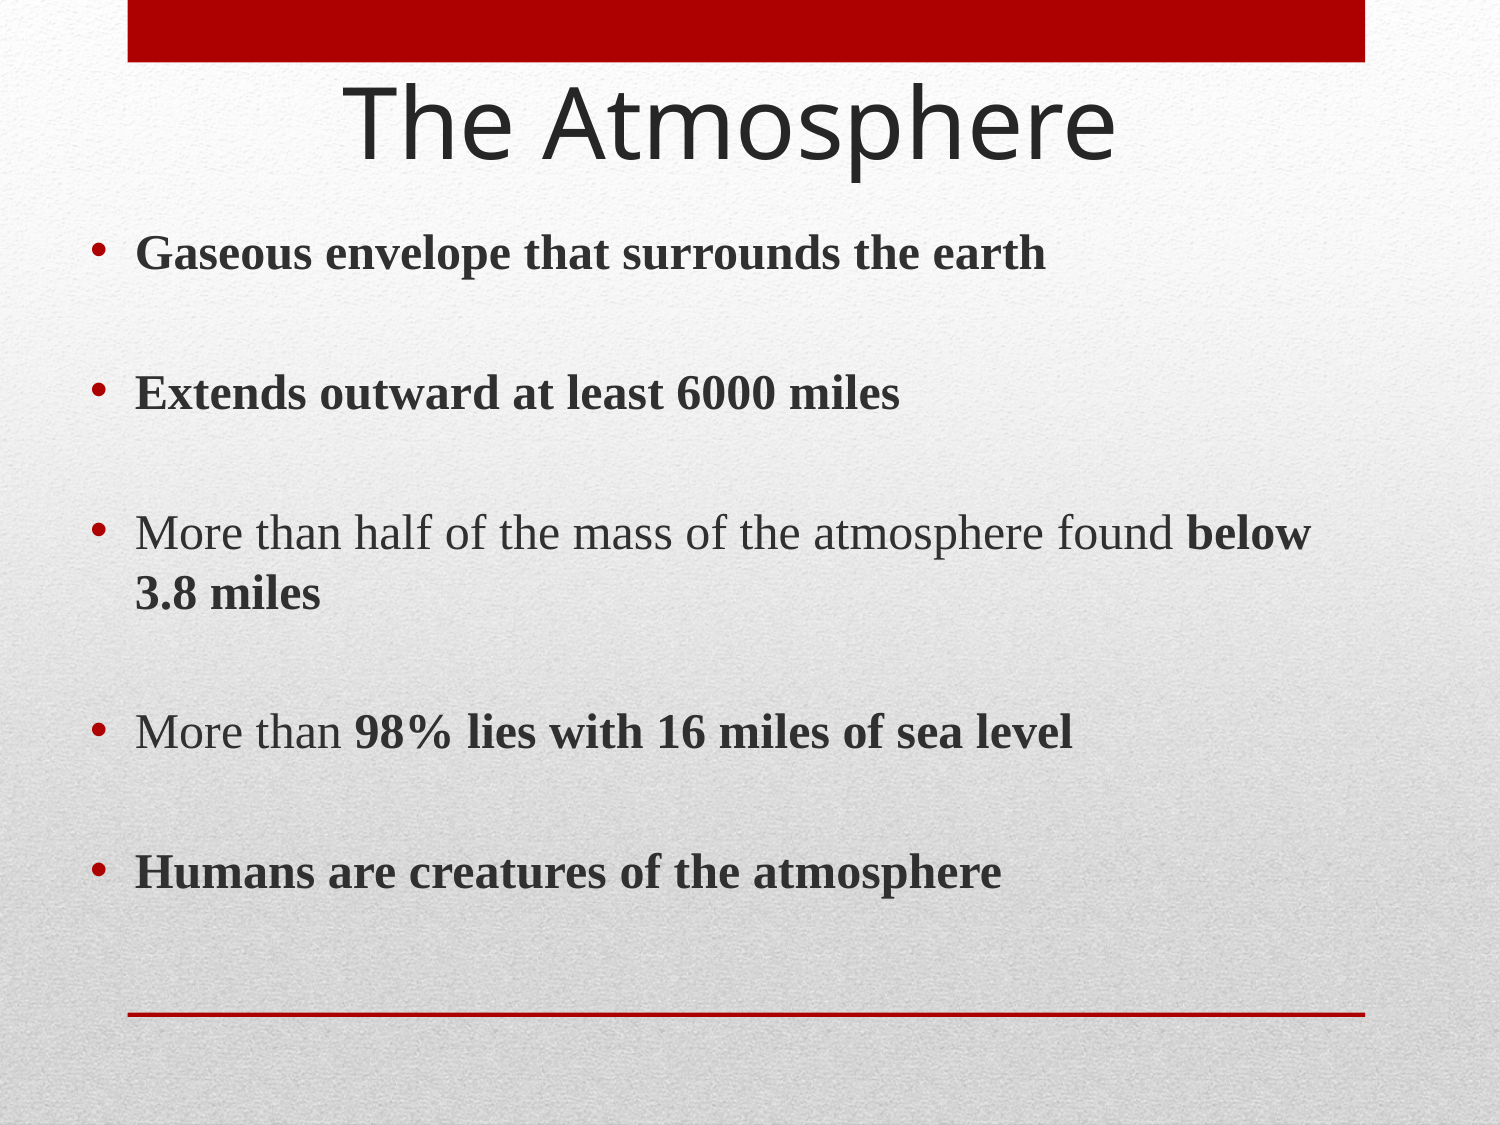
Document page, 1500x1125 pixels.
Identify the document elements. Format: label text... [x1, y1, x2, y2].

title The Atmosphere [37, 0, 1425, 188]
list Gaseous envelope that surrounds the earth Extends outward at least 6000 miles More than half of the mass of the atmosphere found below 3.8 miles More than 98% lies with 16 miles of sea level Humans are creatures of the atmosphere [75, 188, 1388, 931]
